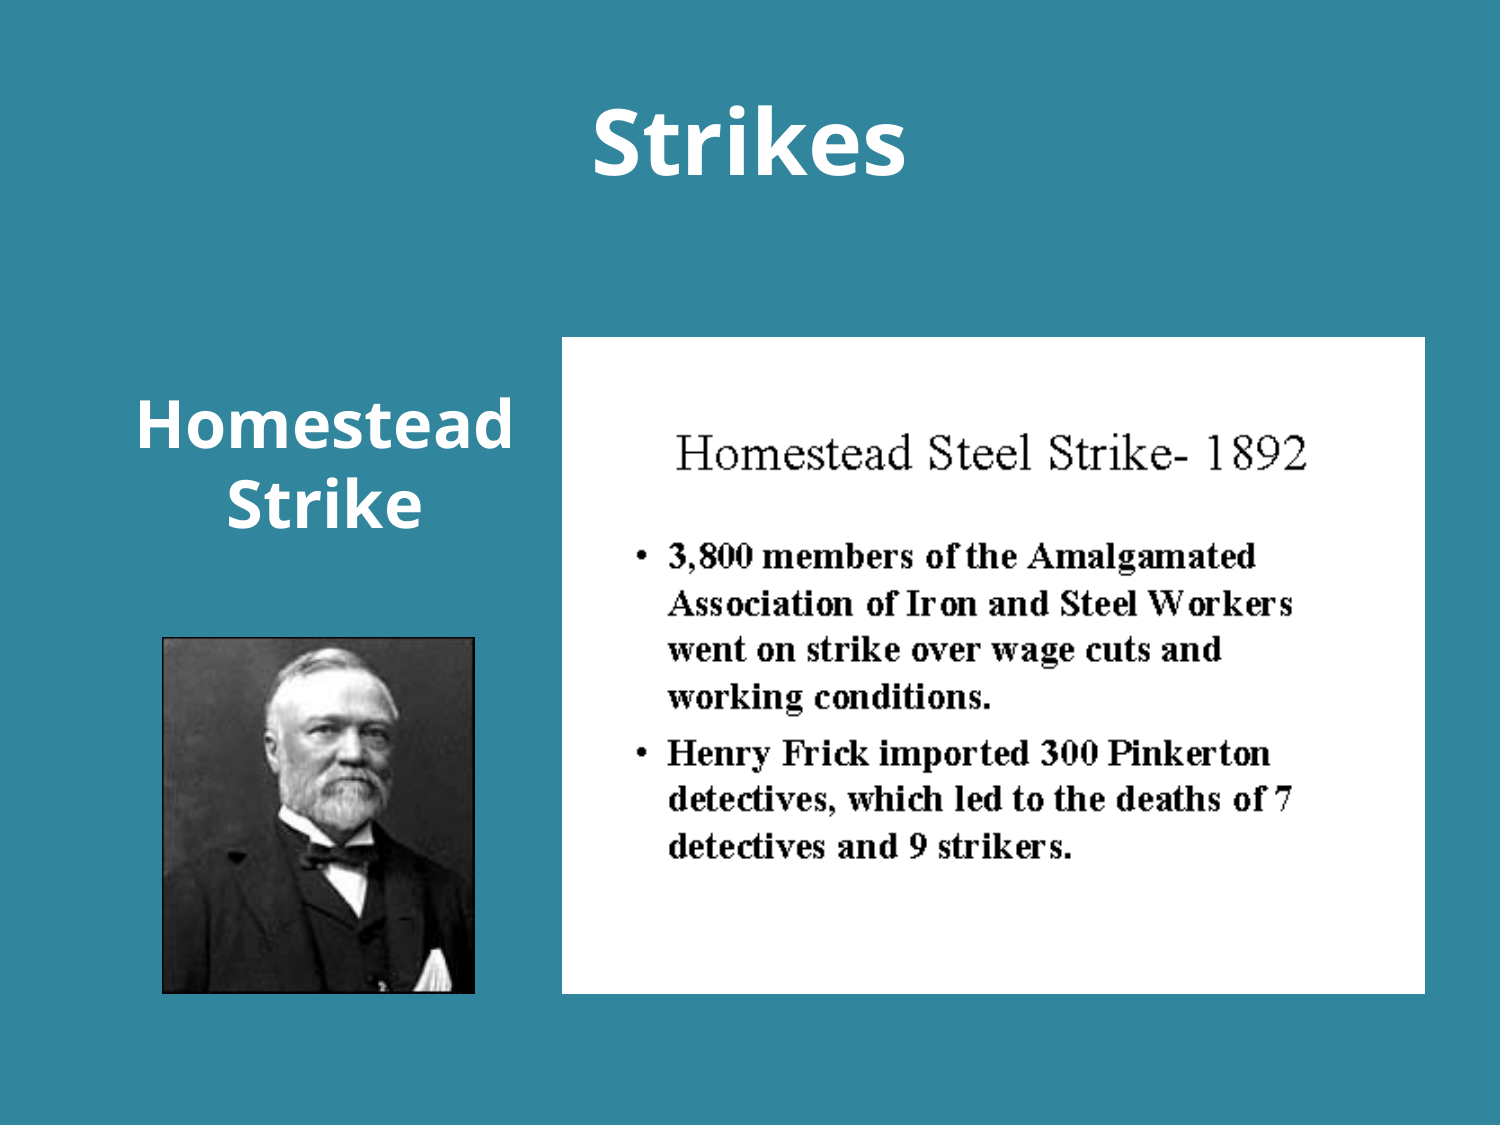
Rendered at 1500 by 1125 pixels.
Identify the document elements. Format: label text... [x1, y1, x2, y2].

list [562, 337, 1426, 994]
title Strikes [75, 45, 1425, 233]
text_box Homestead Strike [75, 374, 557, 550]
picture [162, 637, 476, 994]
